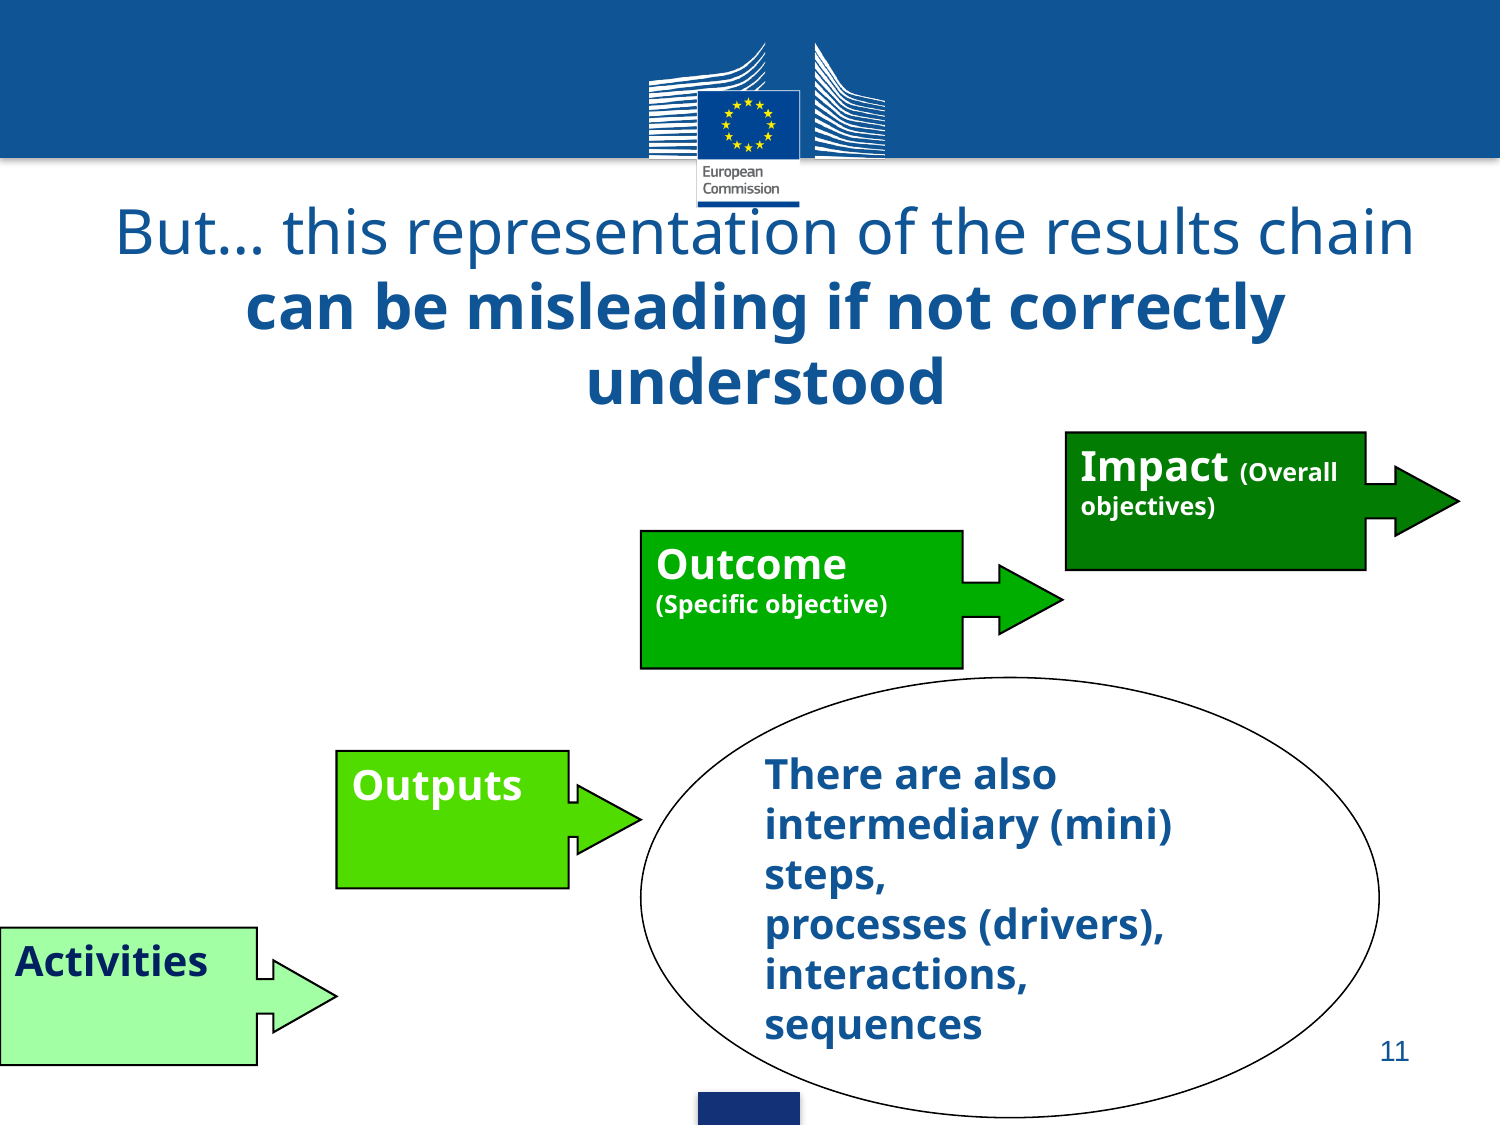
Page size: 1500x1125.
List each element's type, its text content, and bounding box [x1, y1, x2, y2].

text_box Impact (Overall objectives) [1065, 432, 1459, 571]
text_box Outcome (Specific objective) [640, 531, 1063, 669]
text_box There are also intermediary (mini) steps, processes (drivers), interactions, sequences [640, 677, 1380, 1118]
picture [649, 42, 885, 208]
slide_number 11 [1147, 1024, 1426, 1103]
title But… this representation of the results chain can be misleading if not correctly understood [0, 255, 1475, 395]
text_box Activities [0, 927, 337, 1066]
text_box Outputs [336, 750, 641, 889]
